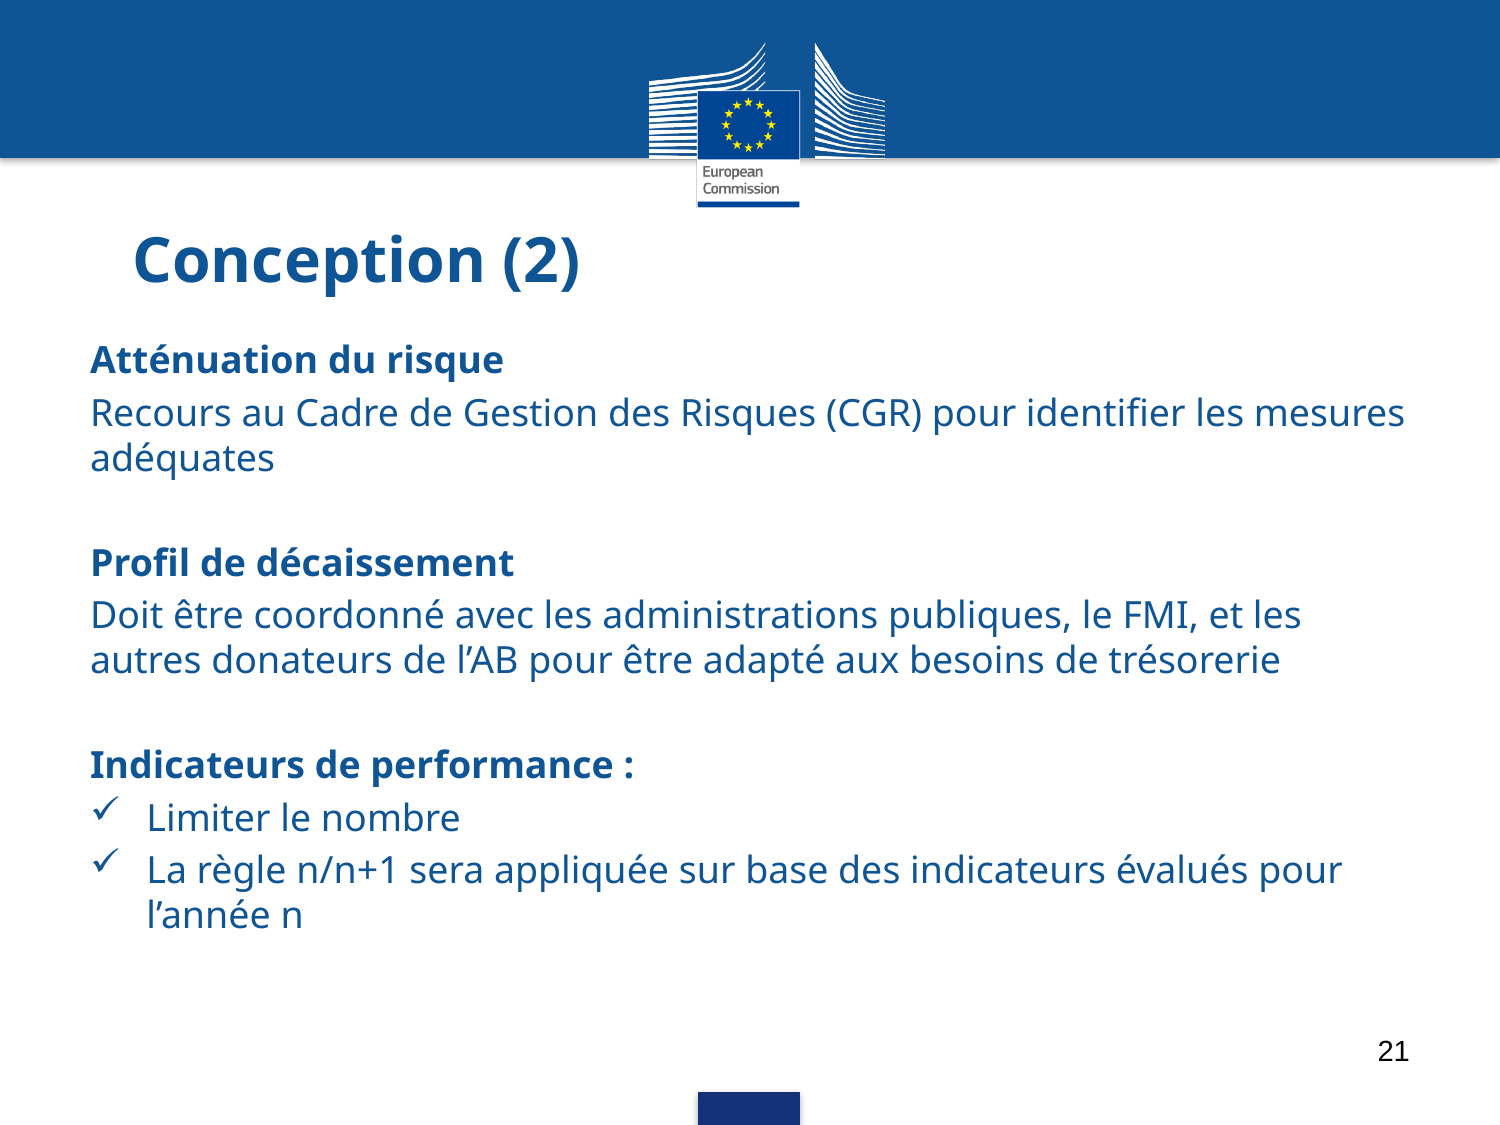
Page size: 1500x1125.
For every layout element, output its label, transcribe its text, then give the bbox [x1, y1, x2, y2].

picture [649, 42, 885, 208]
list Atténuation du risque Recours au Cadre de Gestion des Risques (CGR) pour identifier les mesures adéquates Profil de décaissement Doit être coordonné avec les administrations publiques, le FMI, et les autres donateurs de l’AB pour être adapté aux besoins de trésorerie Indicateurs de performance : Limiter le nombre La règle n/n+1 sera appliquée sur base des indicateurs évalués pour l’année n [74, 280, 1426, 1020]
title Conception (2) [58, 210, 1409, 305]
slide_number 21 [1074, 1024, 1426, 1103]
